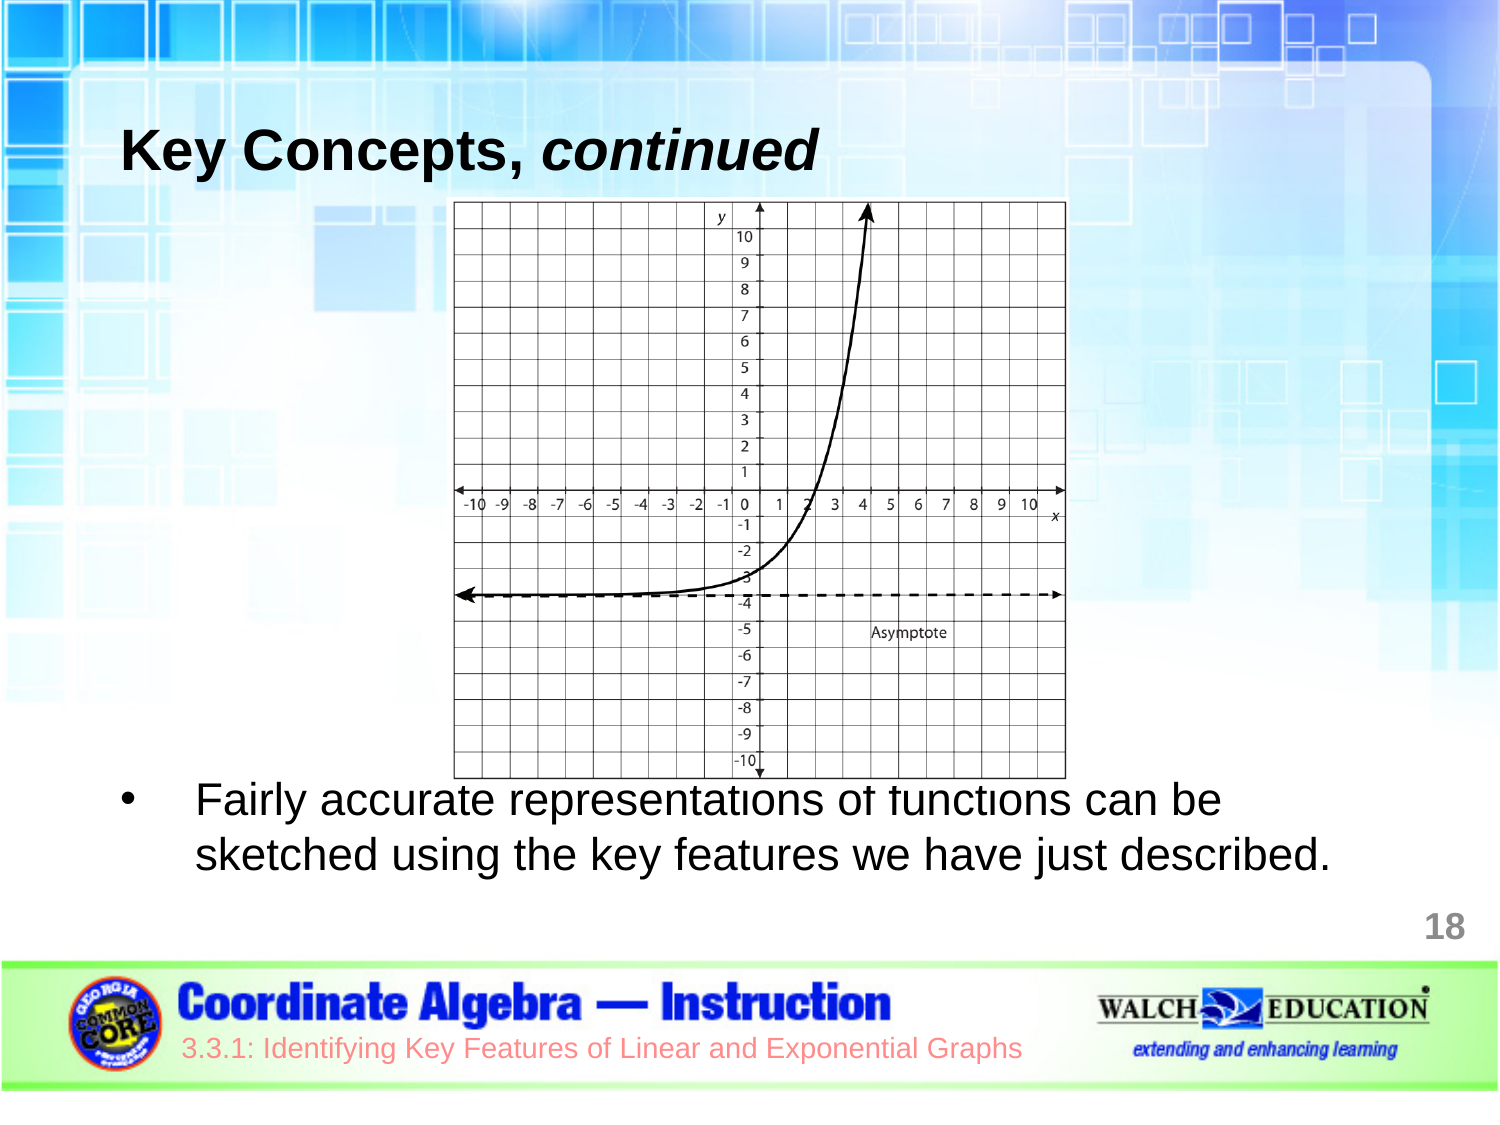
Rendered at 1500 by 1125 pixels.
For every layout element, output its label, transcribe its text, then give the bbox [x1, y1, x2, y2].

footer 3.3.1: Identifying Key Features of Linear and Exponential Graphs [166, 1024, 1080, 1069]
slide_number 18 [1361, 901, 1481, 949]
subtitle Key Concepts, continued Fairly accurate representations of functions can be sketched using the key features we have just described. [105, 105, 1394, 925]
picture [1, 0, 1500, 1091]
